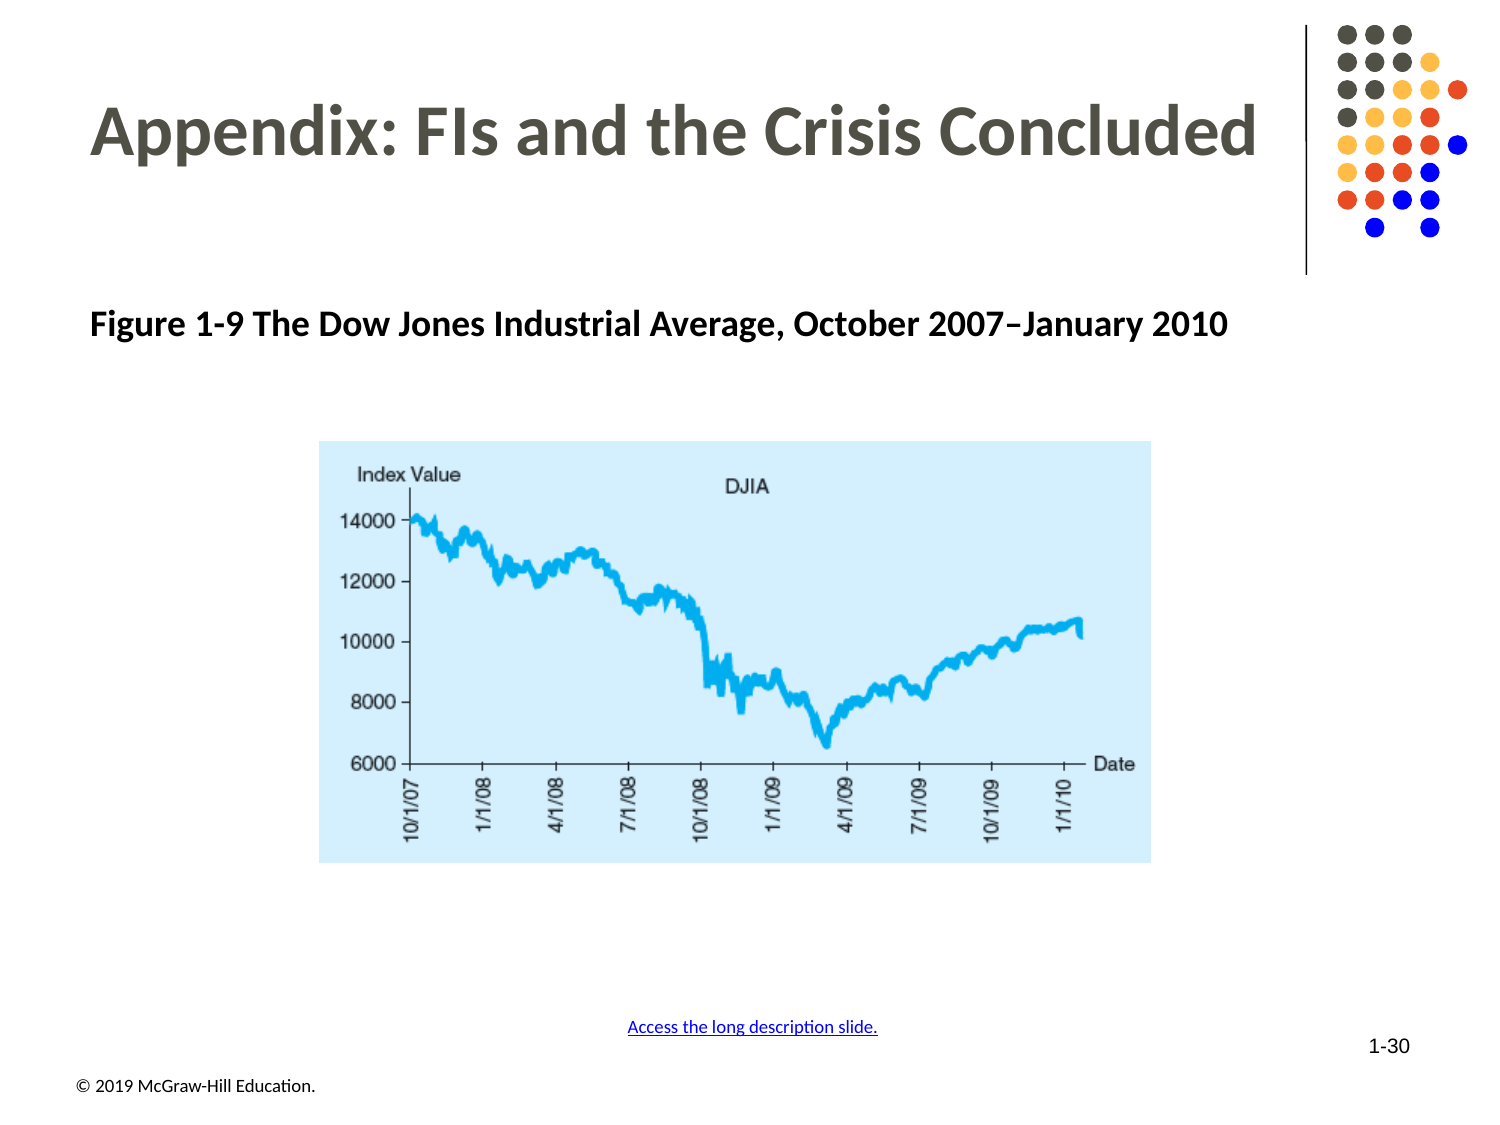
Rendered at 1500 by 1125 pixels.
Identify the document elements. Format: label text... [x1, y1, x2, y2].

picture [318, 440, 1151, 864]
list Figure 1-9 The Dow Jones Industrial Average, October 2007–January 2010 [75, 280, 1425, 362]
slide_number 1-30 [1074, 1025, 1425, 1100]
list Access the long description slide. [358, 1007, 1148, 1047]
title Appendix: F I s and the Crisis Concluded [75, 60, 1283, 192]
